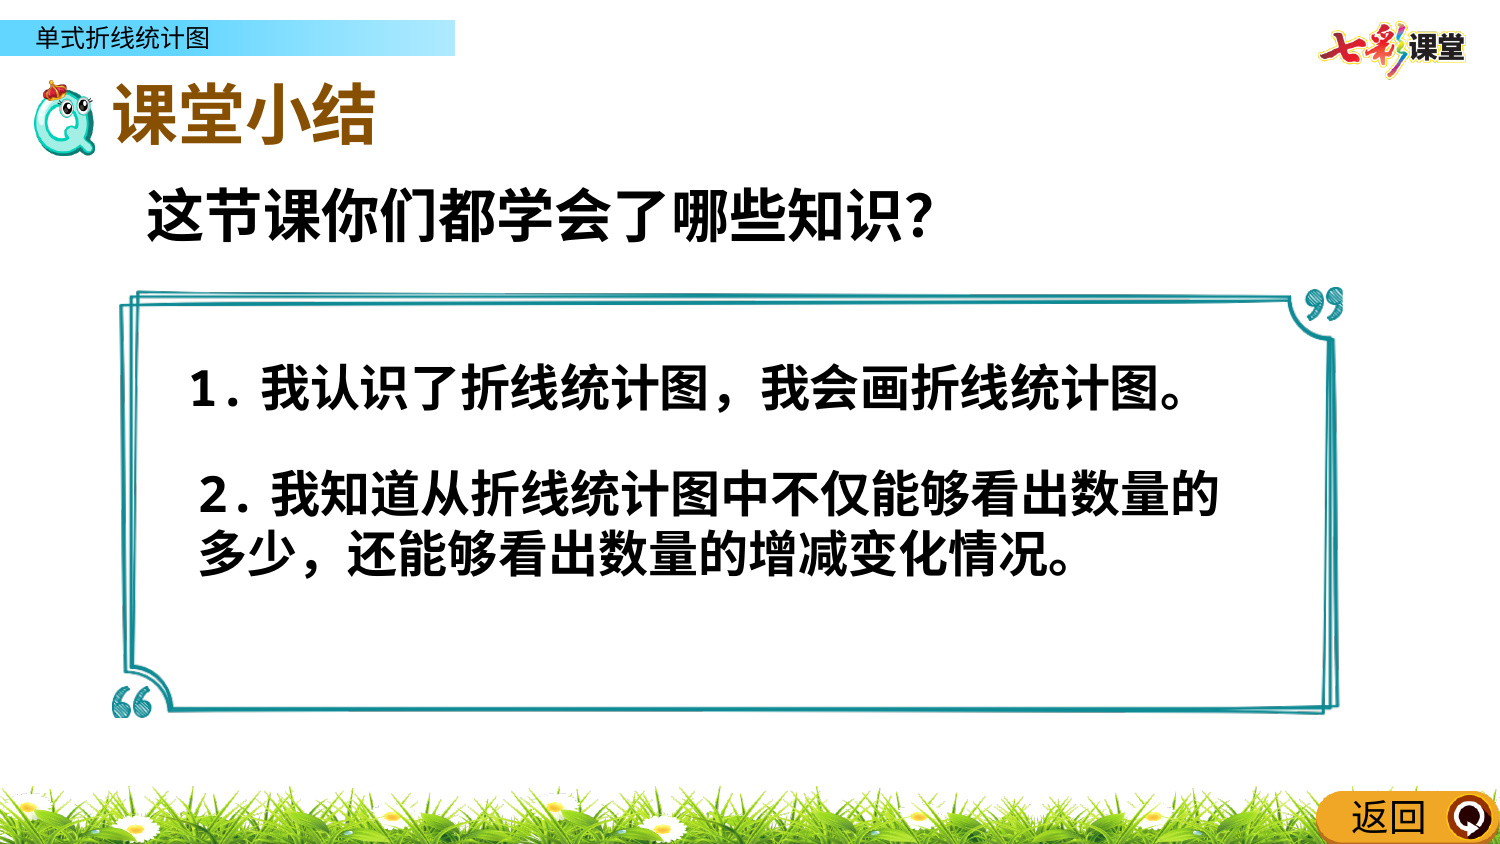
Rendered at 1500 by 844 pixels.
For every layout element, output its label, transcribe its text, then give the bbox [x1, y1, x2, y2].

text_box 这节课你们都学会了哪些知识？ [135, 173, 974, 255]
text_box 课堂小结 [100, 67, 404, 159]
picture [111, 287, 1343, 718]
picture [34, 80, 96, 156]
picture [1316, 20, 1468, 80]
picture [0, 786, 1500, 844]
